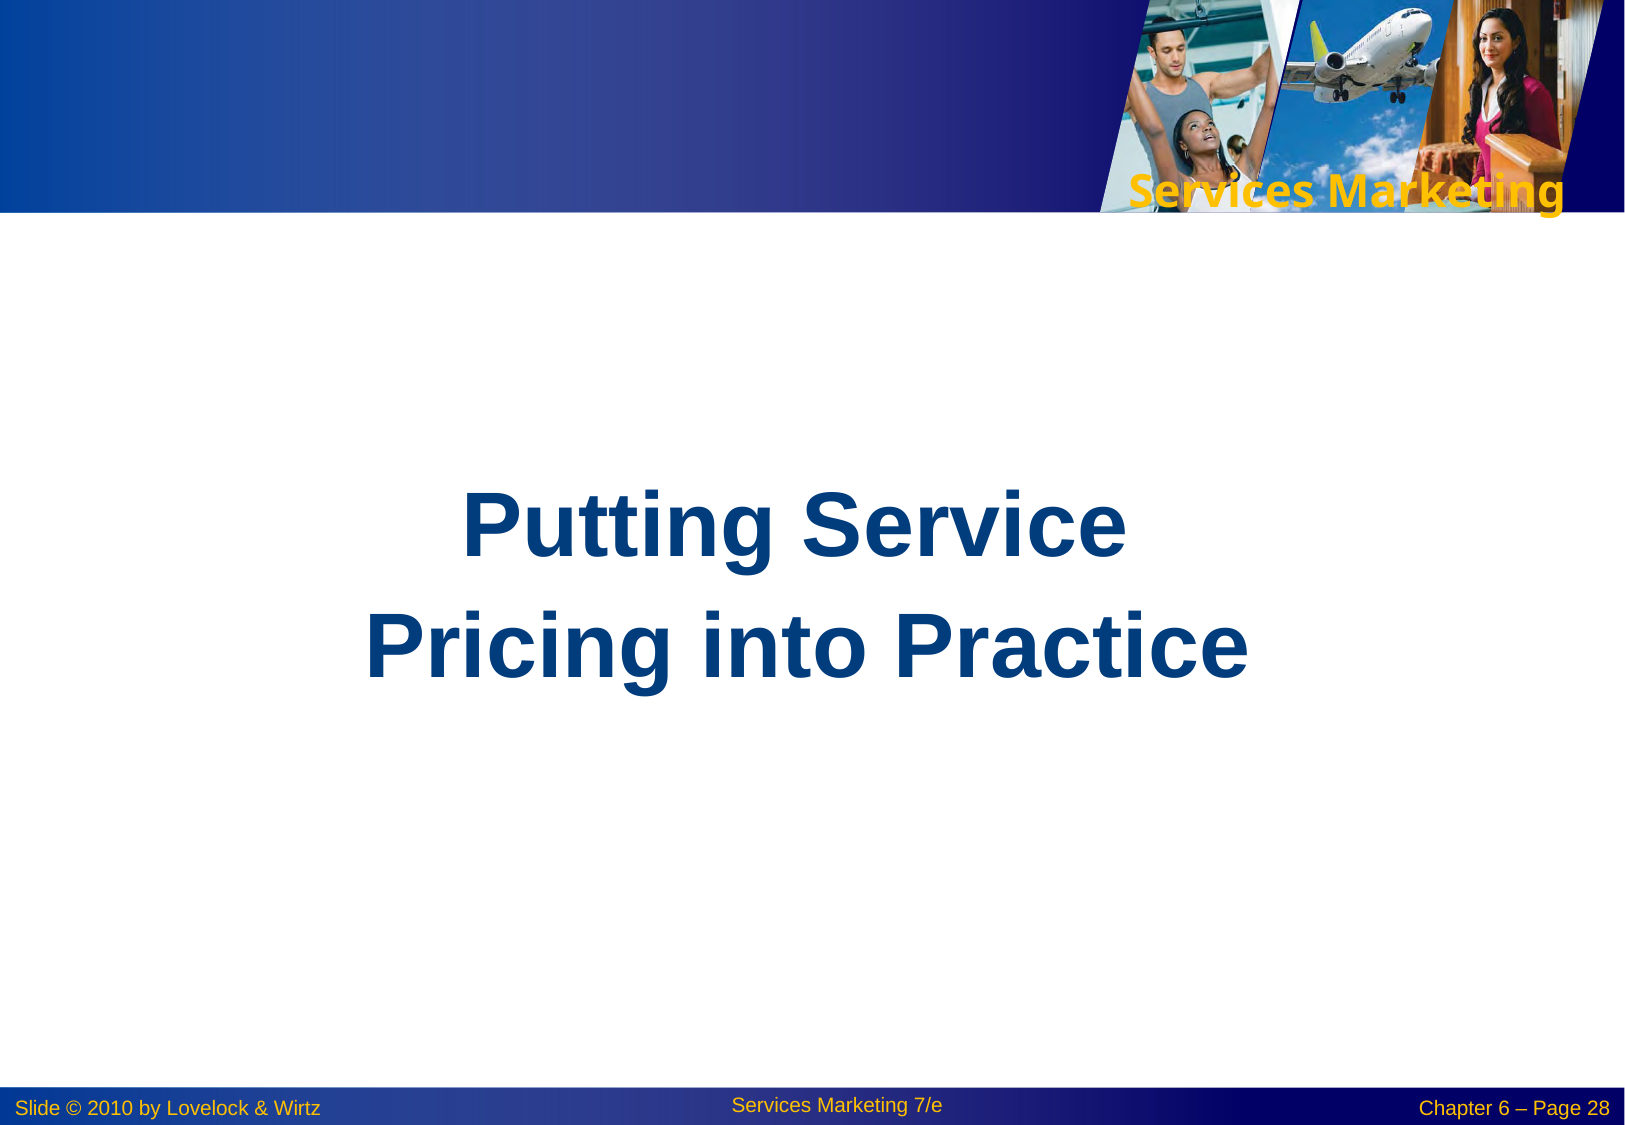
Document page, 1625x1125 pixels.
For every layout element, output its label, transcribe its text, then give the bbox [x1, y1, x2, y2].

picture [1546, 187, 1556, 202]
picture [1100, 0, 1604, 213]
picture [1162, 186, 1172, 192]
text_box Putting Service Pricing into Practice [115, 410, 1500, 740]
